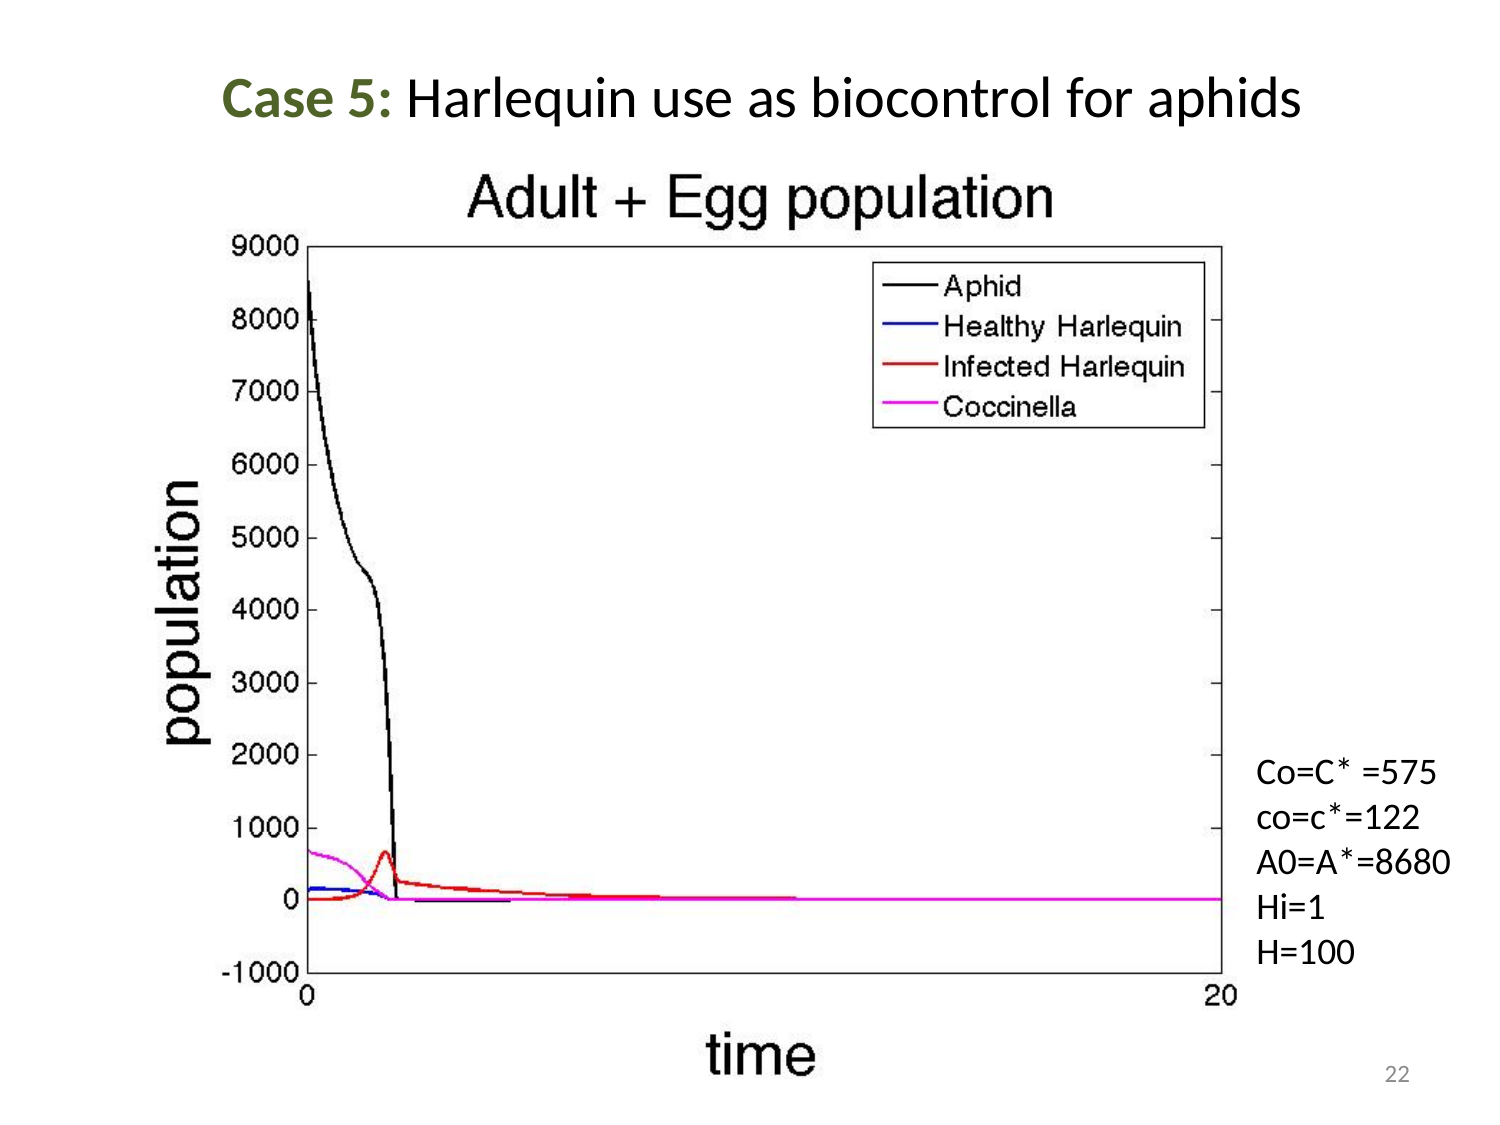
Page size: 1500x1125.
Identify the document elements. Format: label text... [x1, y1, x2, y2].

slide_number 22 [1074, 1042, 1425, 1103]
picture [135, 160, 1337, 1092]
text_box Co=C* =575 co=c*=122 A0=A*=8680 Hi=1 H=100 [1340, 739, 1499, 980]
title Case 5: Harlequin use as biocontrol for aphids [0, 0, 1500, 188]
